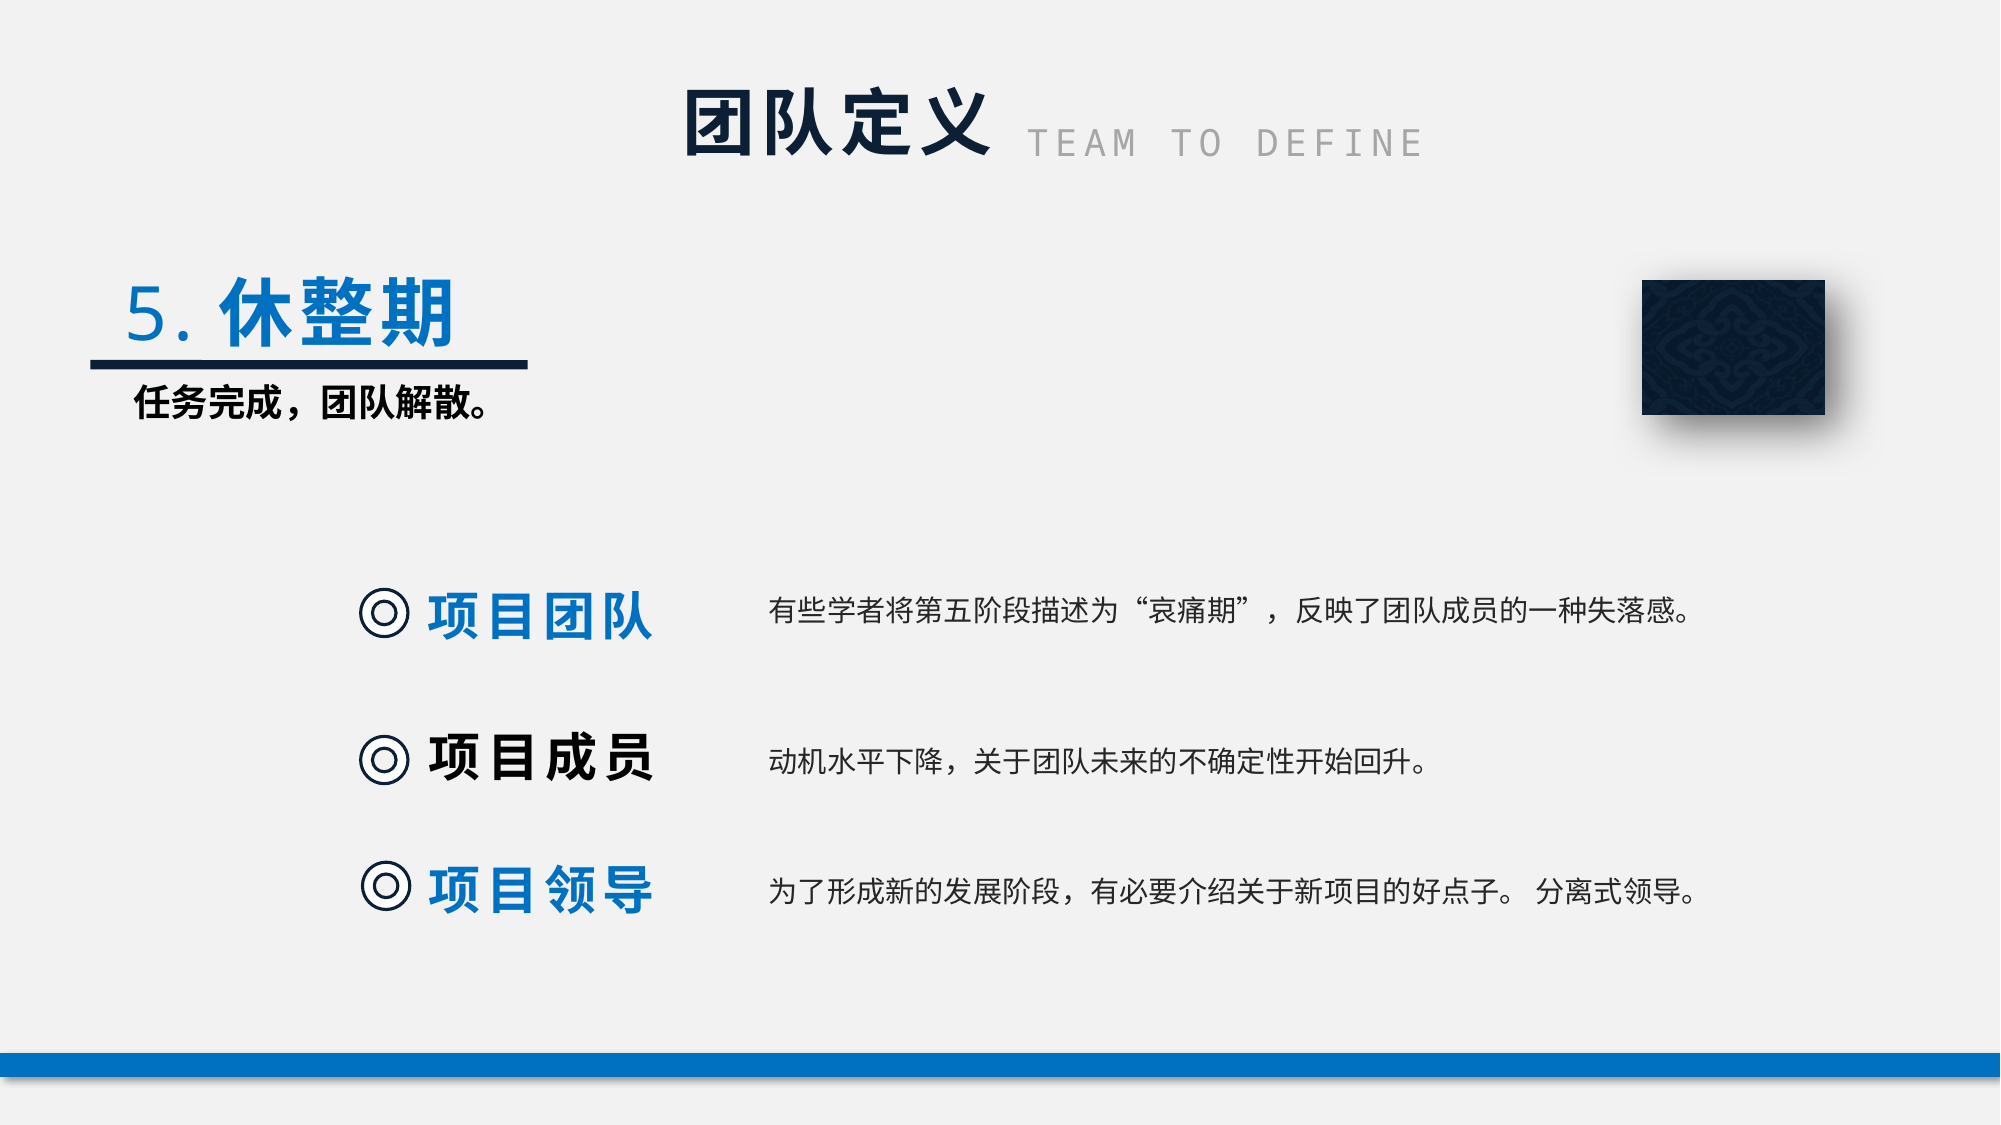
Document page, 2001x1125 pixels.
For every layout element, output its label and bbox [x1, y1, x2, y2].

text_box [360, 575, 1735, 654]
picture [1642, 280, 1825, 415]
text_box [362, 850, 1735, 929]
text_box [0, 1052, 2000, 1078]
text_box [90, 258, 546, 433]
text_box [662, 69, 1437, 173]
text_box [360, 716, 1735, 796]
